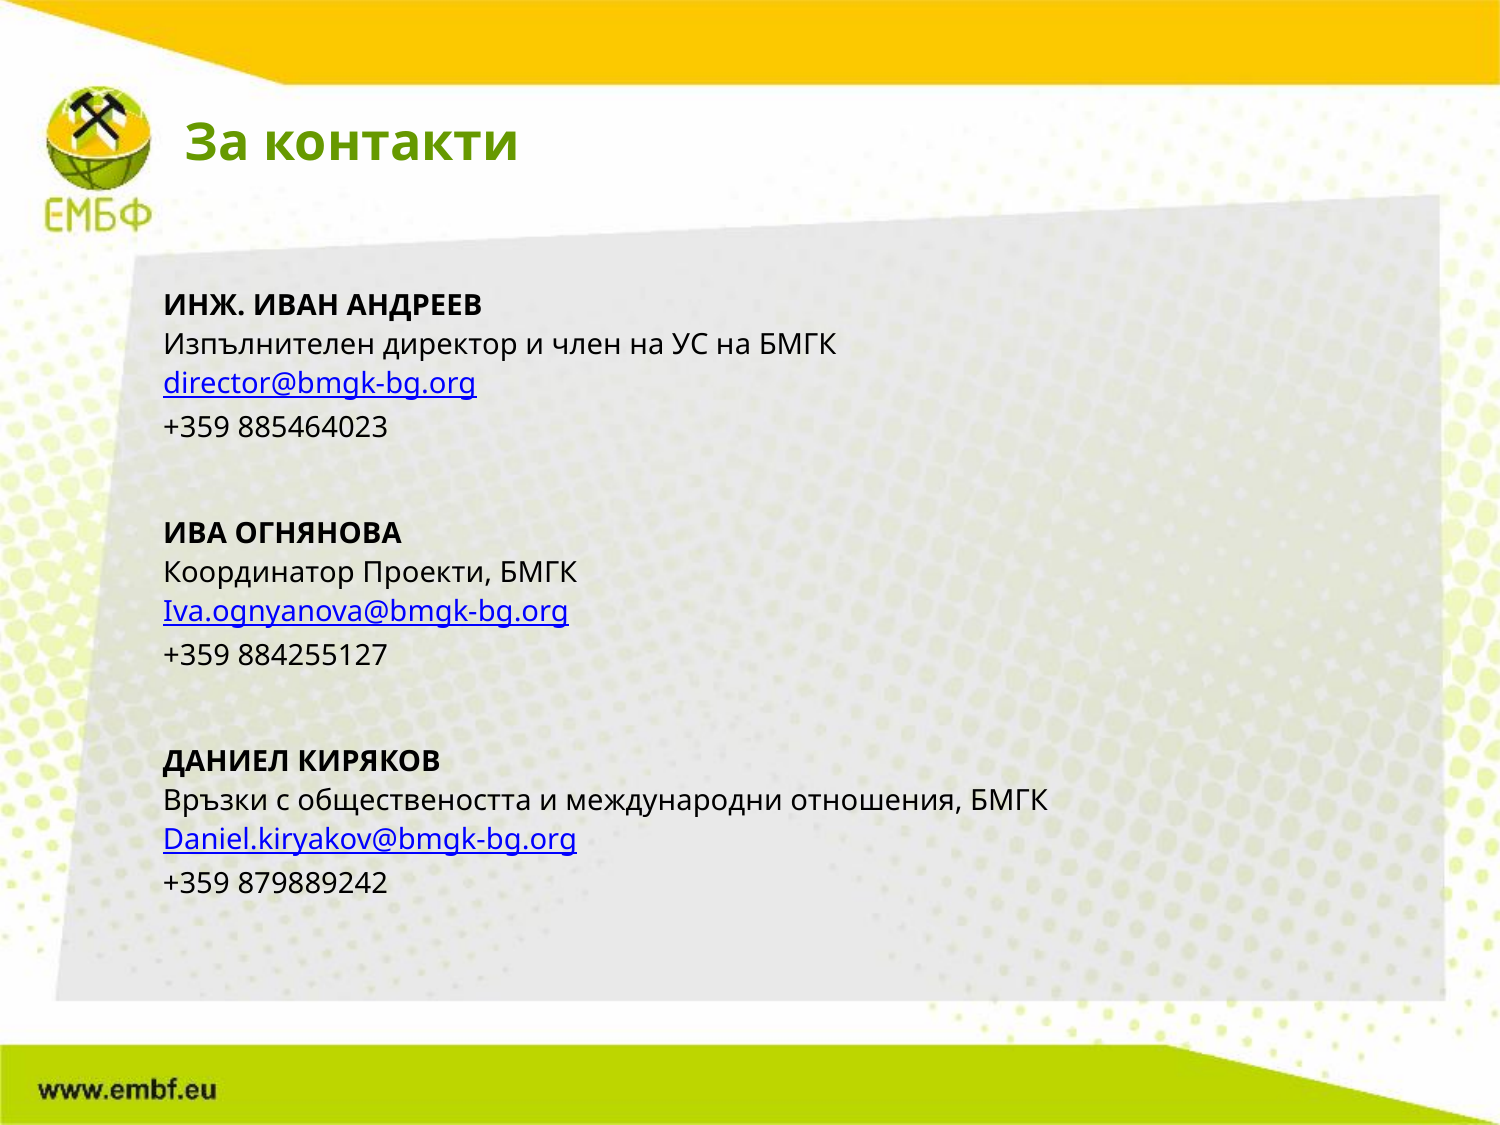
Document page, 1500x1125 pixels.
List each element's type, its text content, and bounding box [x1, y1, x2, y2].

text_box ИНЖ. ИВАН АНДРЕЕВ Изпълнителен директор и член на УС на БМГК director@bmgk-bg.org +359 885464023 [148, 278, 1172, 451]
text_box ИВА ОГНЯНОВА Координатор Проекти, БМГК Iva.ognyanova@bmgk-bg.org +359 884255127 [148, 507, 1172, 679]
picture [0, 0, 1500, 1125]
text_box За контакти [169, 78, 1500, 201]
text_box ДАНИЕЛ КИРЯКОВ Връзки с обществеността и международни отношения, БМГК Daniel.kiryakov@bmgk-bg.org +359 879889242 [148, 735, 1235, 907]
